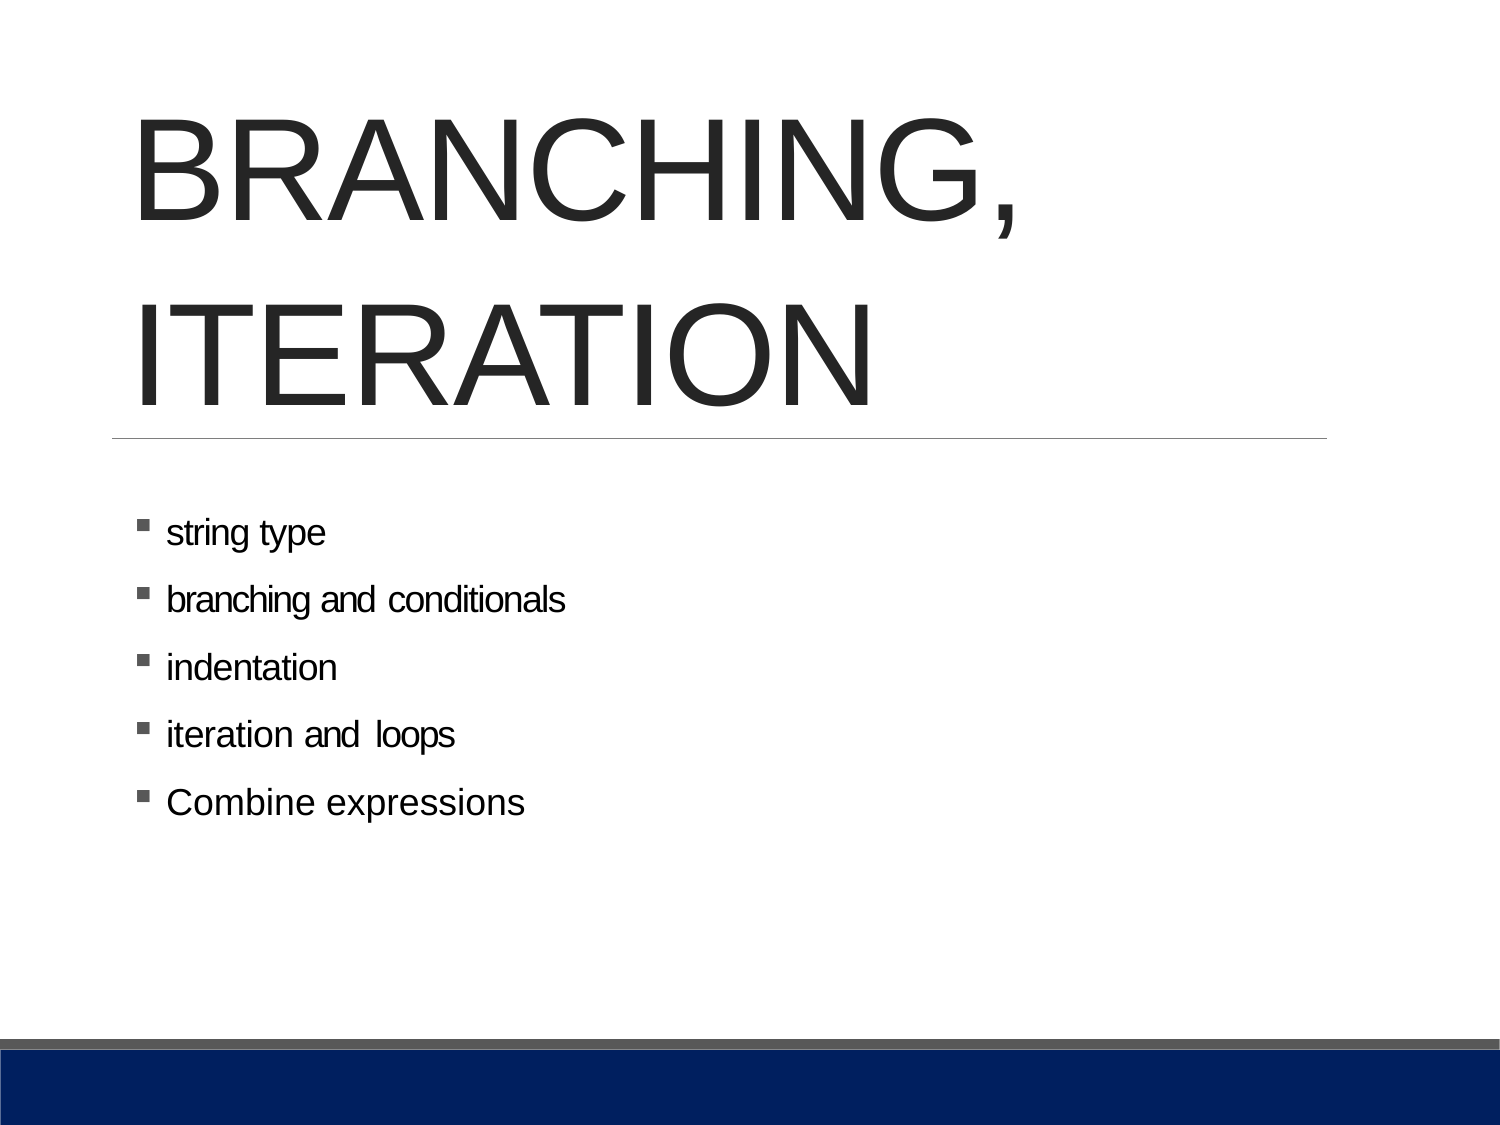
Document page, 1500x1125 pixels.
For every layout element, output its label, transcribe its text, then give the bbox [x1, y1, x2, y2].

text_box [0, 1050, 1500, 1125]
list BRANCHING, ITERATION [112, 62, 1275, 703]
text_box string type branching and conditionals indentation iteration and loops Combine expressions [112, 500, 863, 898]
text_box [0, 1039, 1500, 1050]
